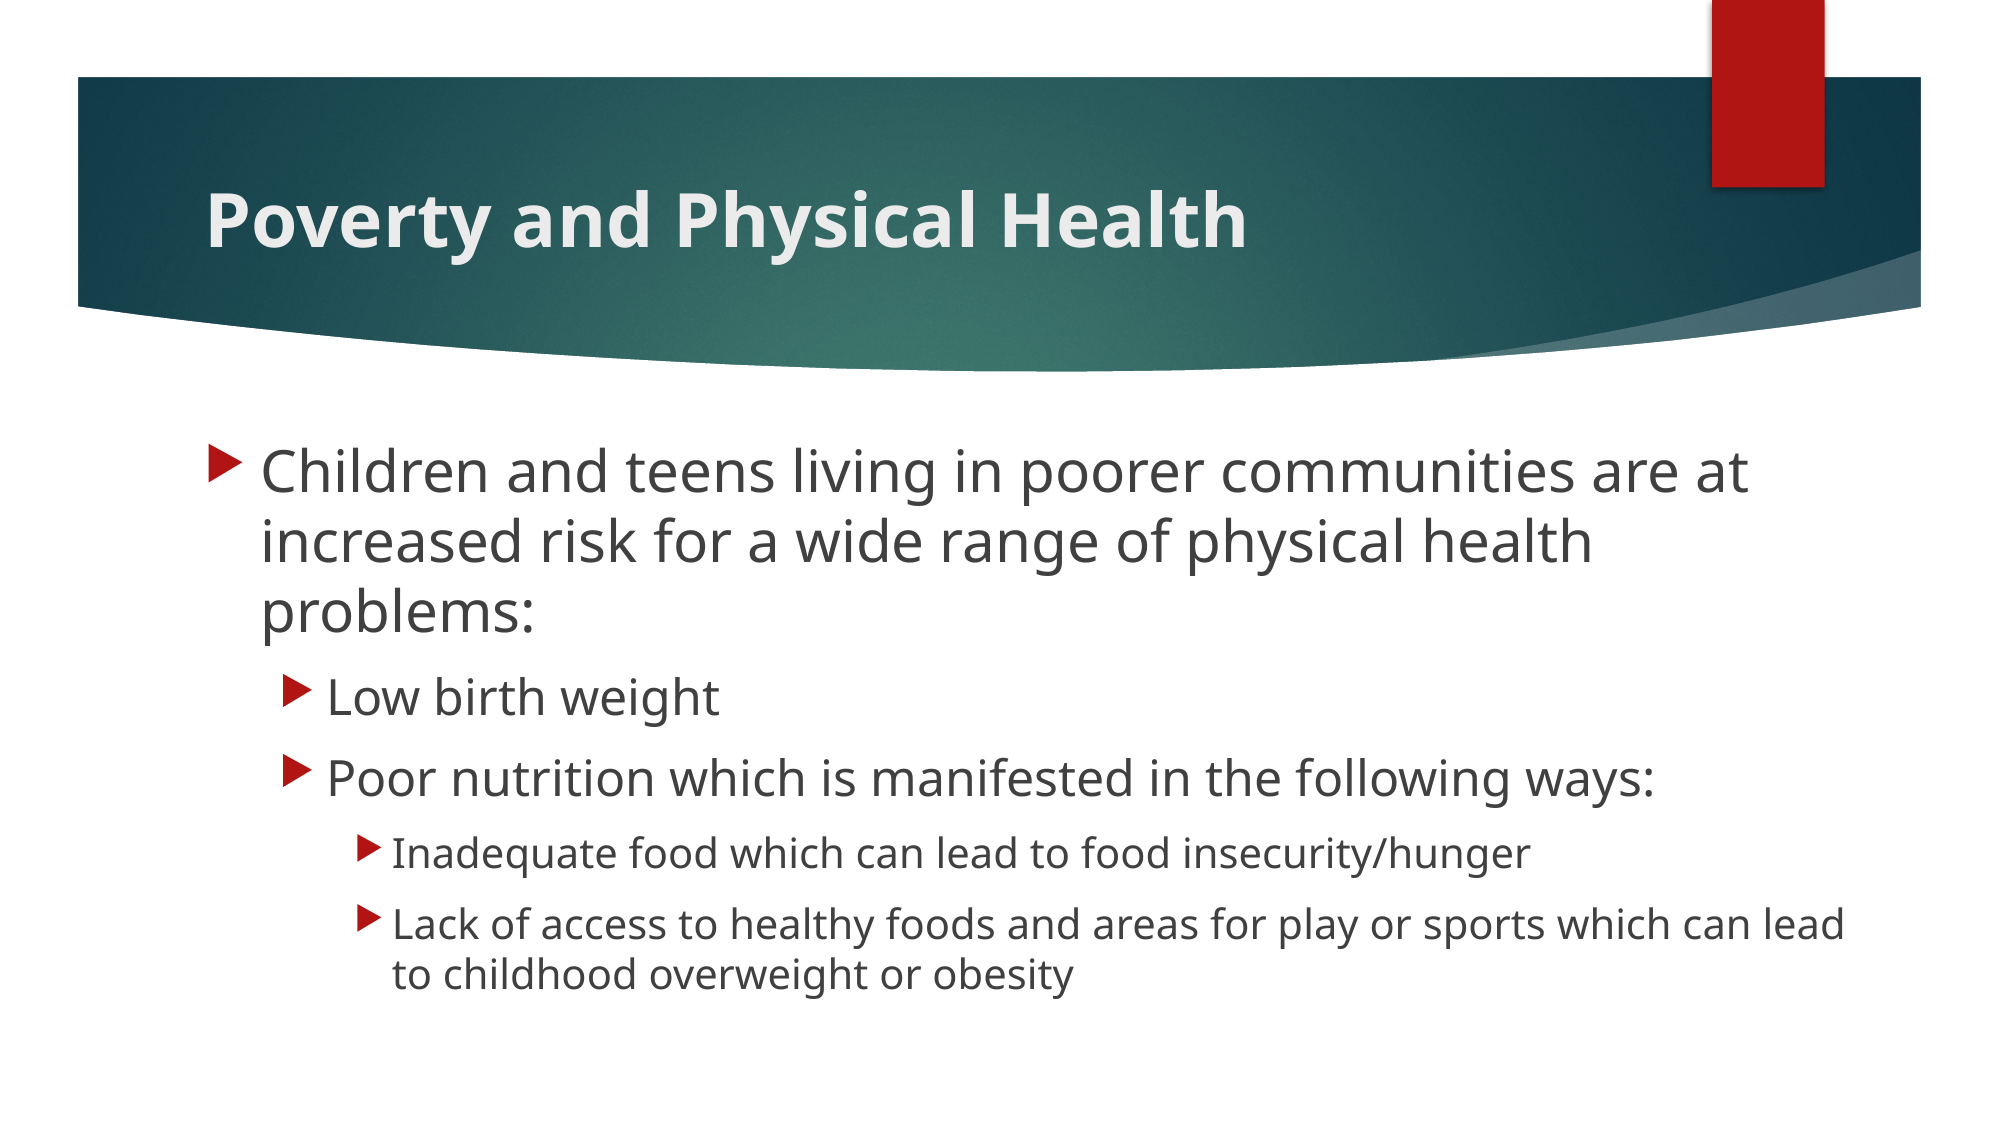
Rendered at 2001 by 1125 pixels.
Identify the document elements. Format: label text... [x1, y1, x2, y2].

title Poverty and Physical Health [189, 159, 1638, 276]
list Children and teens living in poorer communities are at increased risk for a wide range of physical health problems: Low birth weight Poor nutrition which is manifested in the following ways: Inadequate food which can lead to food insecurity/hunger Lack of access to healthy foods and areas for play or sports which can lead to childhood overweight or obesity [189, 427, 1869, 1107]
